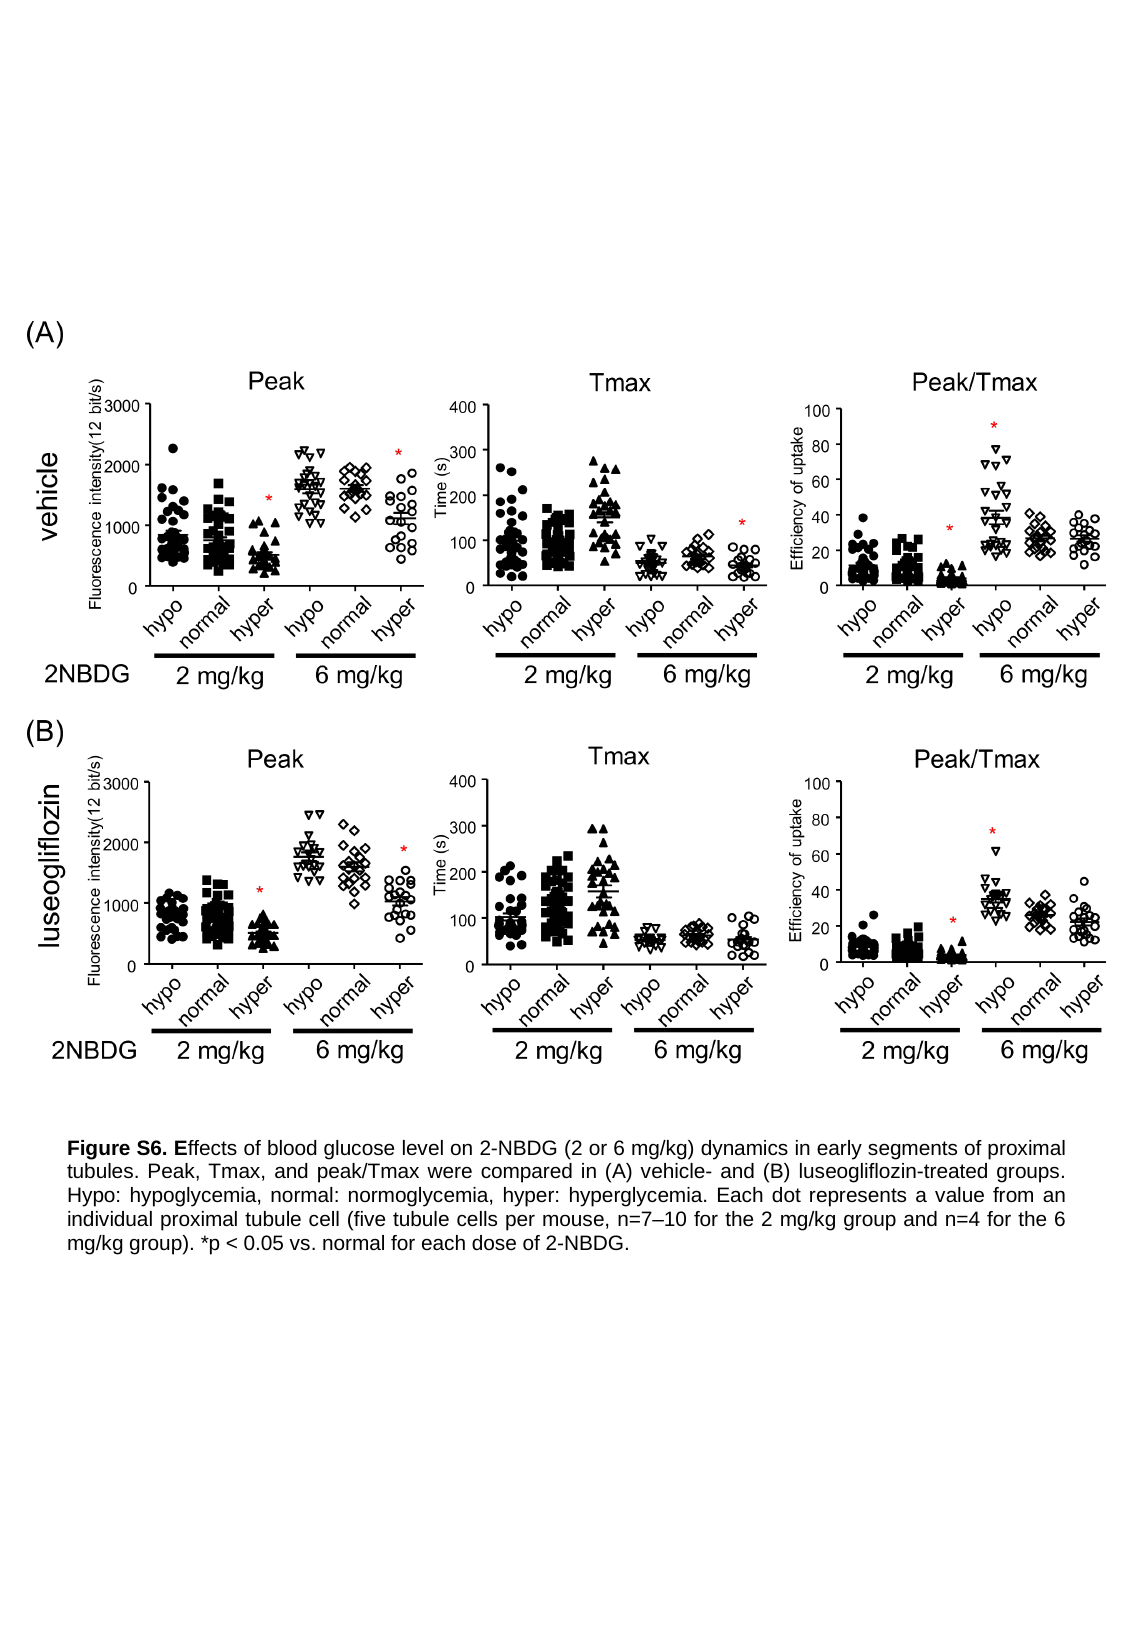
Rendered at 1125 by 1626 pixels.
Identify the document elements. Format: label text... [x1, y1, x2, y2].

picture [27, 321, 1106, 1064]
text_box Figure S6. Effects of blood glucose level on 2-NBDG (2 or 6 mg/kg) dynamics in early segments of proximal tubules. Peak, Tmax, and peak/Tmax were compared in (A) vehicle- and (B) luseogliflozin-treated groups. Hypo: hypoglycemia, normal: normoglycemia, hyper: hyperglycemia. Each dot represents a value from an individual proximal tubule cell (five tubule cells per mouse, n=7–10 for the 2 mg/kg group and n=4 for the 6 mg/kg group). *p < 0.05 vs. normal for each dose of 2-NBDG. [8, 1129, 1125, 1263]
